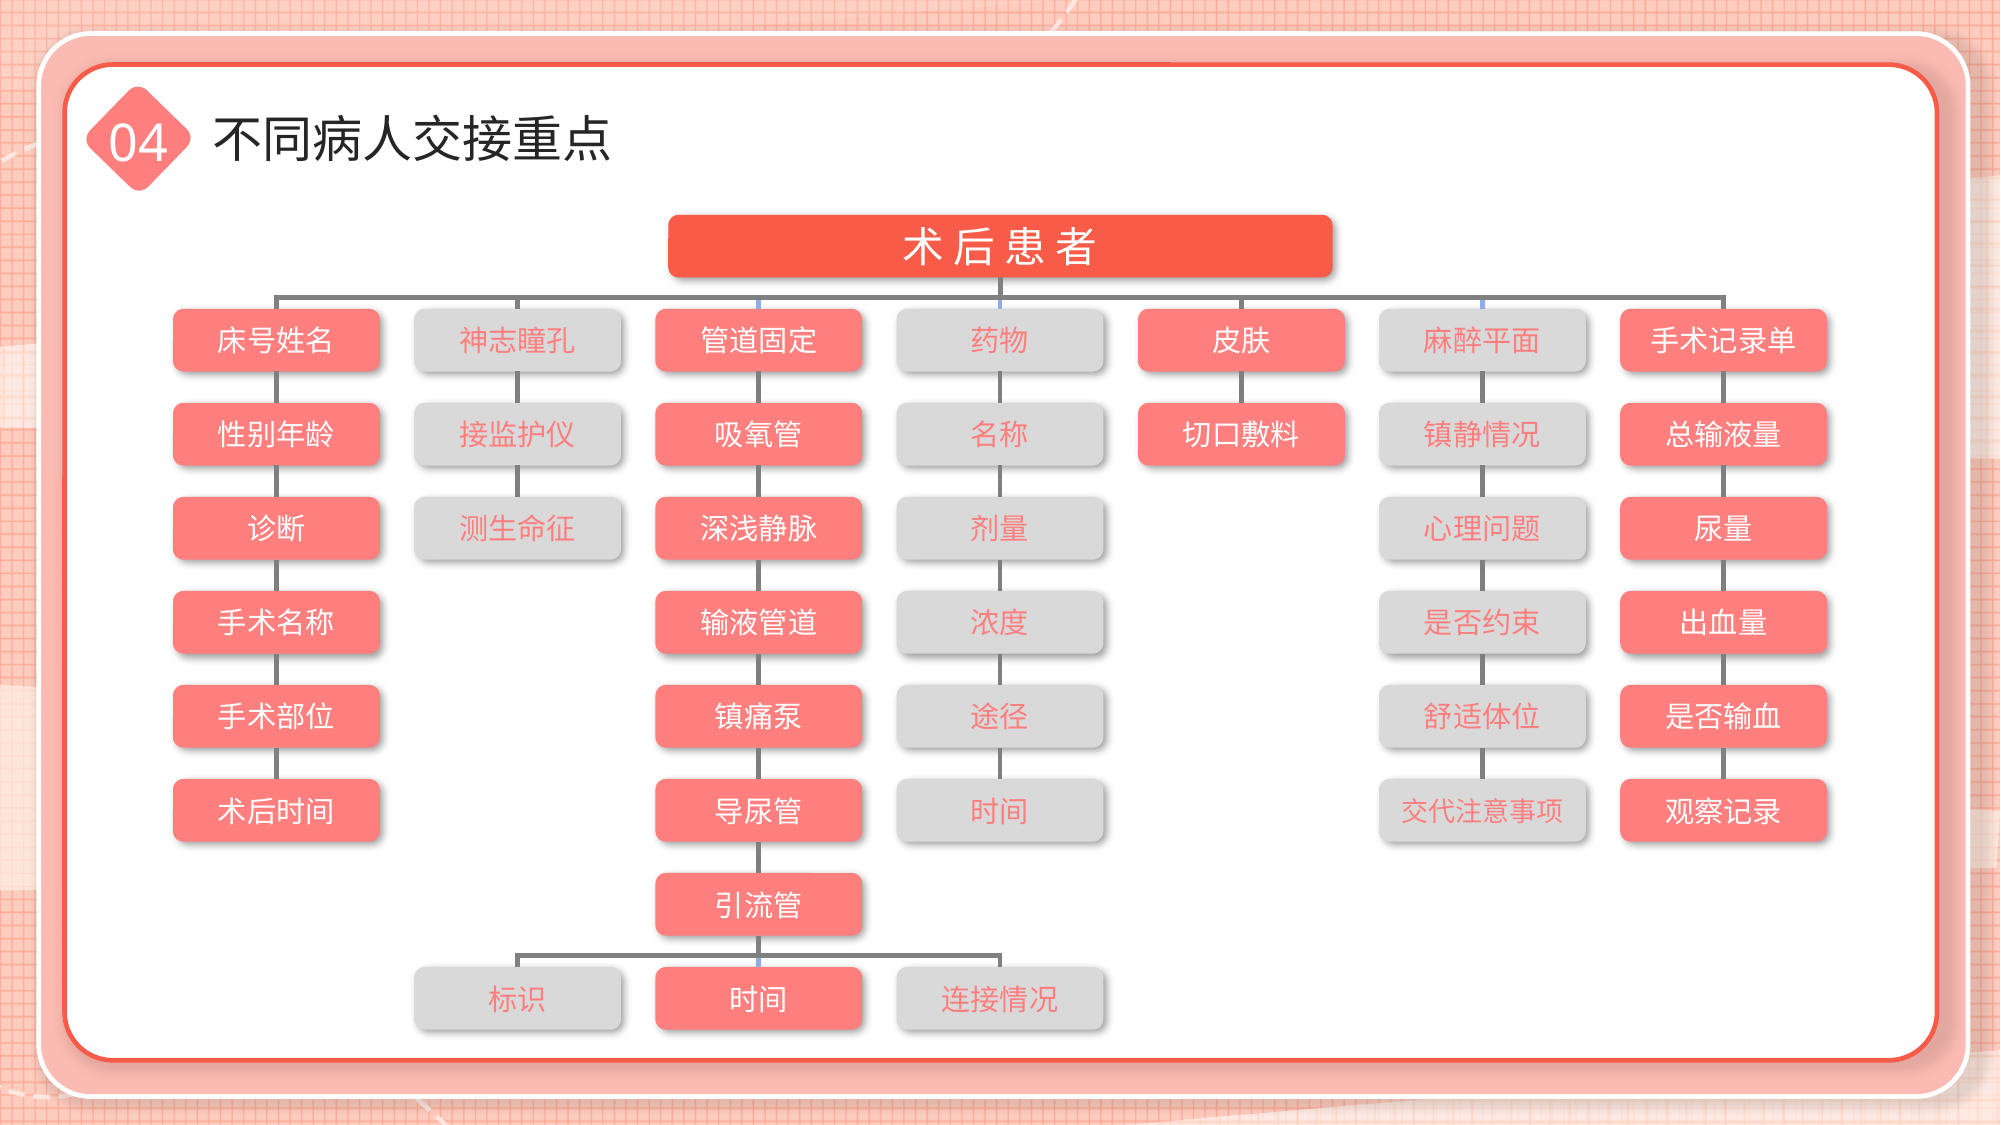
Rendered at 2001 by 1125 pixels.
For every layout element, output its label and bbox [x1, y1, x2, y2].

text_box [94, 96, 622, 181]
text_box [172, 214, 1827, 1030]
picture [0, 0, 2000, 1125]
